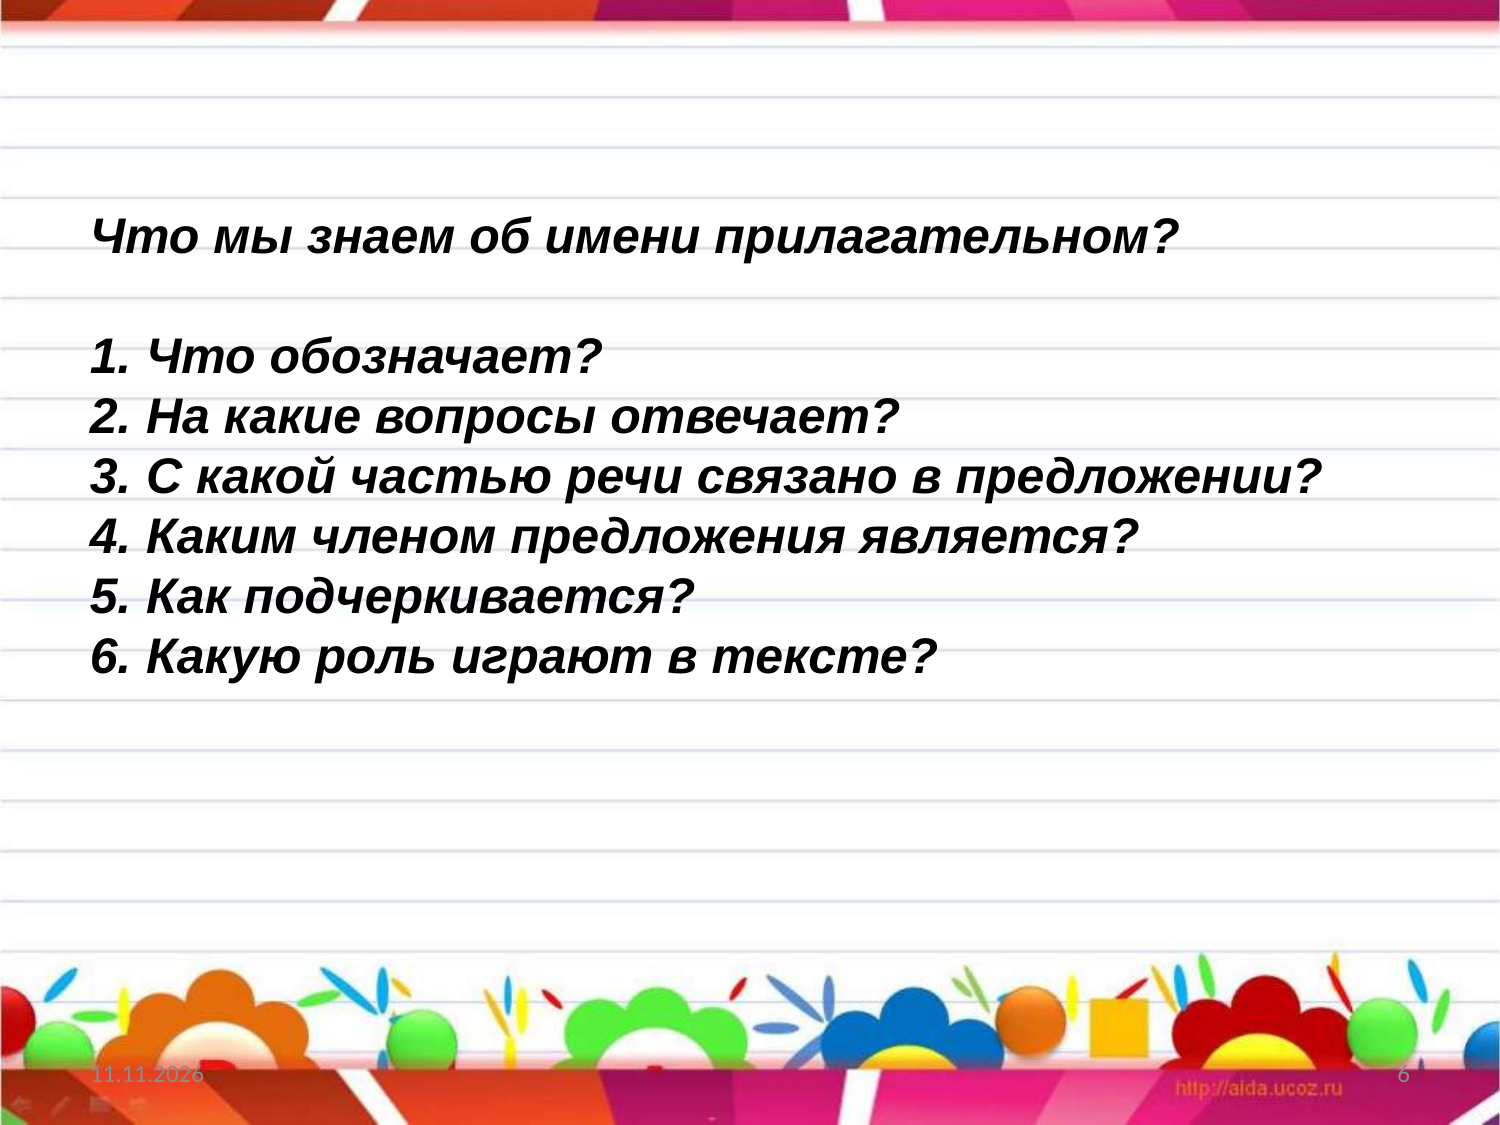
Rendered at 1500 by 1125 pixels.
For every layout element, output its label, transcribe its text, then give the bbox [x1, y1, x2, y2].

picture [0, 0, 1500, 1125]
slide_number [75, 1042, 425, 1103]
slide_number 6 [1074, 1042, 1425, 1103]
text_box Что мы знаем об имени прилагательном? Что обозначает? На какие вопросы отвечает? С какой частью речи связано в предложении? Каким членом предложения является? Как подчеркивается? Какую роль играют в тексте? [74, 196, 1425, 691]
